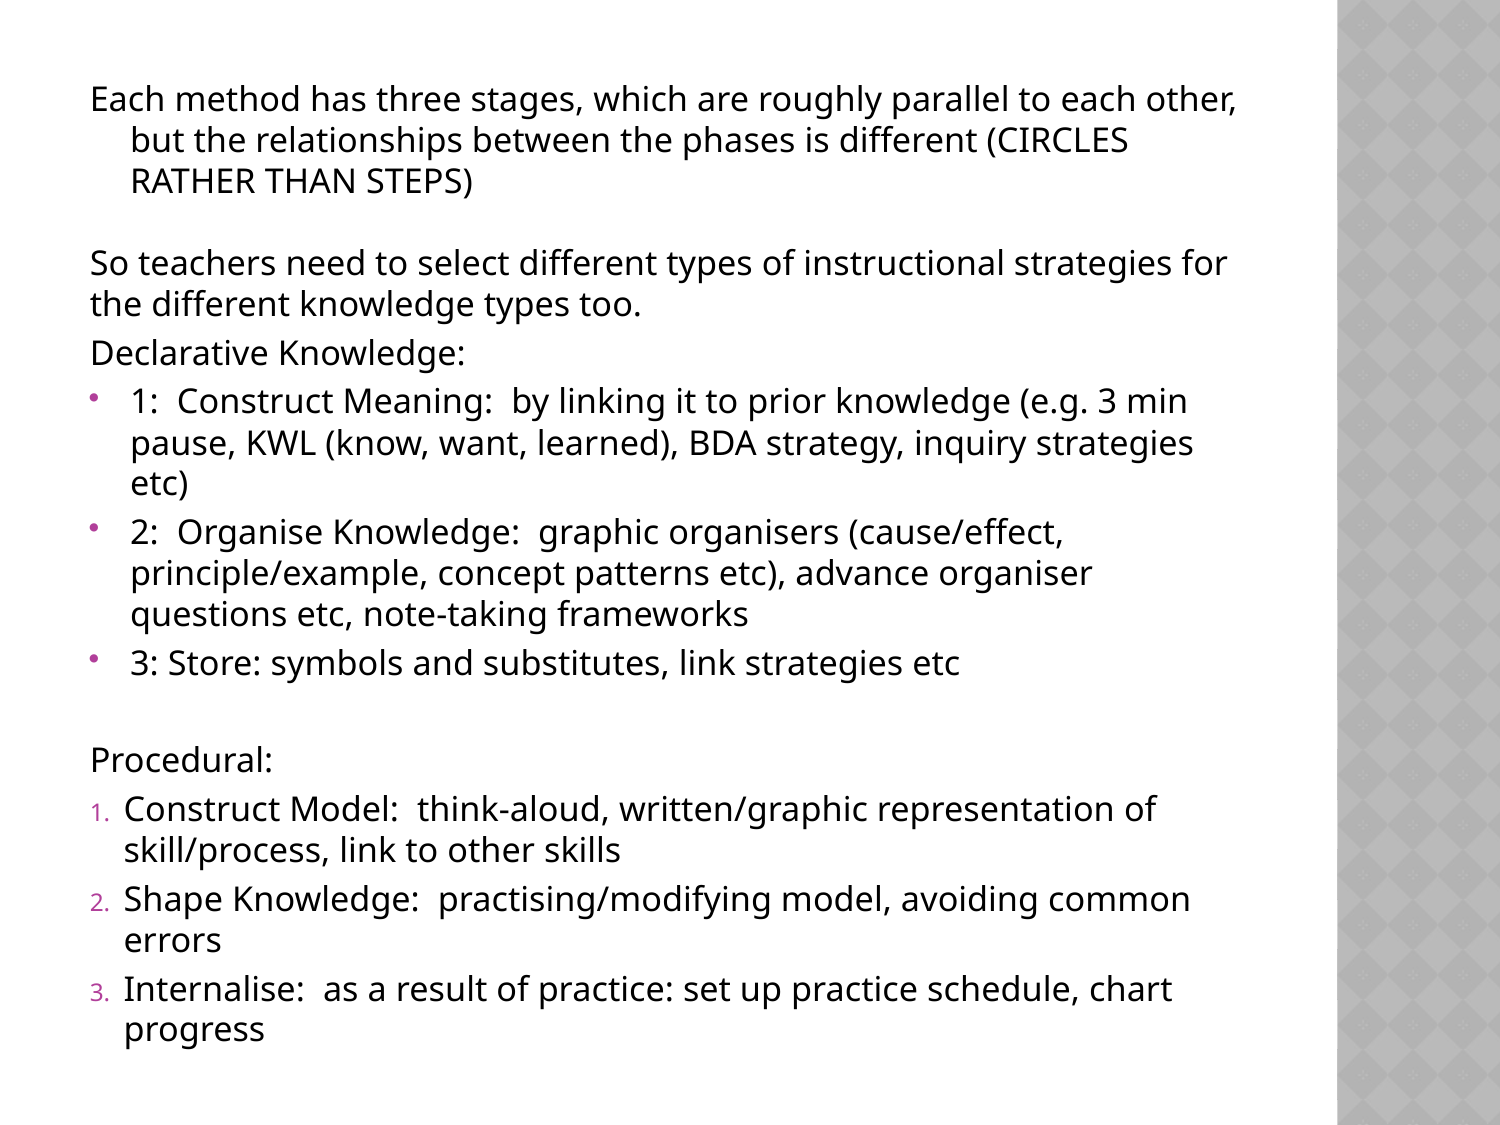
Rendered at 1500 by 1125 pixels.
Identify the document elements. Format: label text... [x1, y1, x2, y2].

list Each method has three stages, which are roughly parallel to each other, but the relationships between the phases is different (CIRCLES RATHER THAN STEPS) So teachers need to select different types of instructional strategies for the different knowledge types too. Declarative Knowledge: 1: Construct Meaning: by linking it to prior knowledge (e.g. 3 min pause, KWL (know, want, learned), BDA strategy, inquiry strategies etc) 2: Organise Knowledge: graphic organisers (cause/effect, principle/example, concept patterns etc), advance organiser questions etc, note-taking frameworks 3: Store: symbols and substitutes, link strategies etc Procedural: Construct Model: think-aloud, written/graphic representation of skill/process, link to other skills Shape Knowledge: practising/modifying model, avoiding common errors Internalise: as a result of practice: set up practice schedule, chart progress [75, 70, 1263, 1059]
